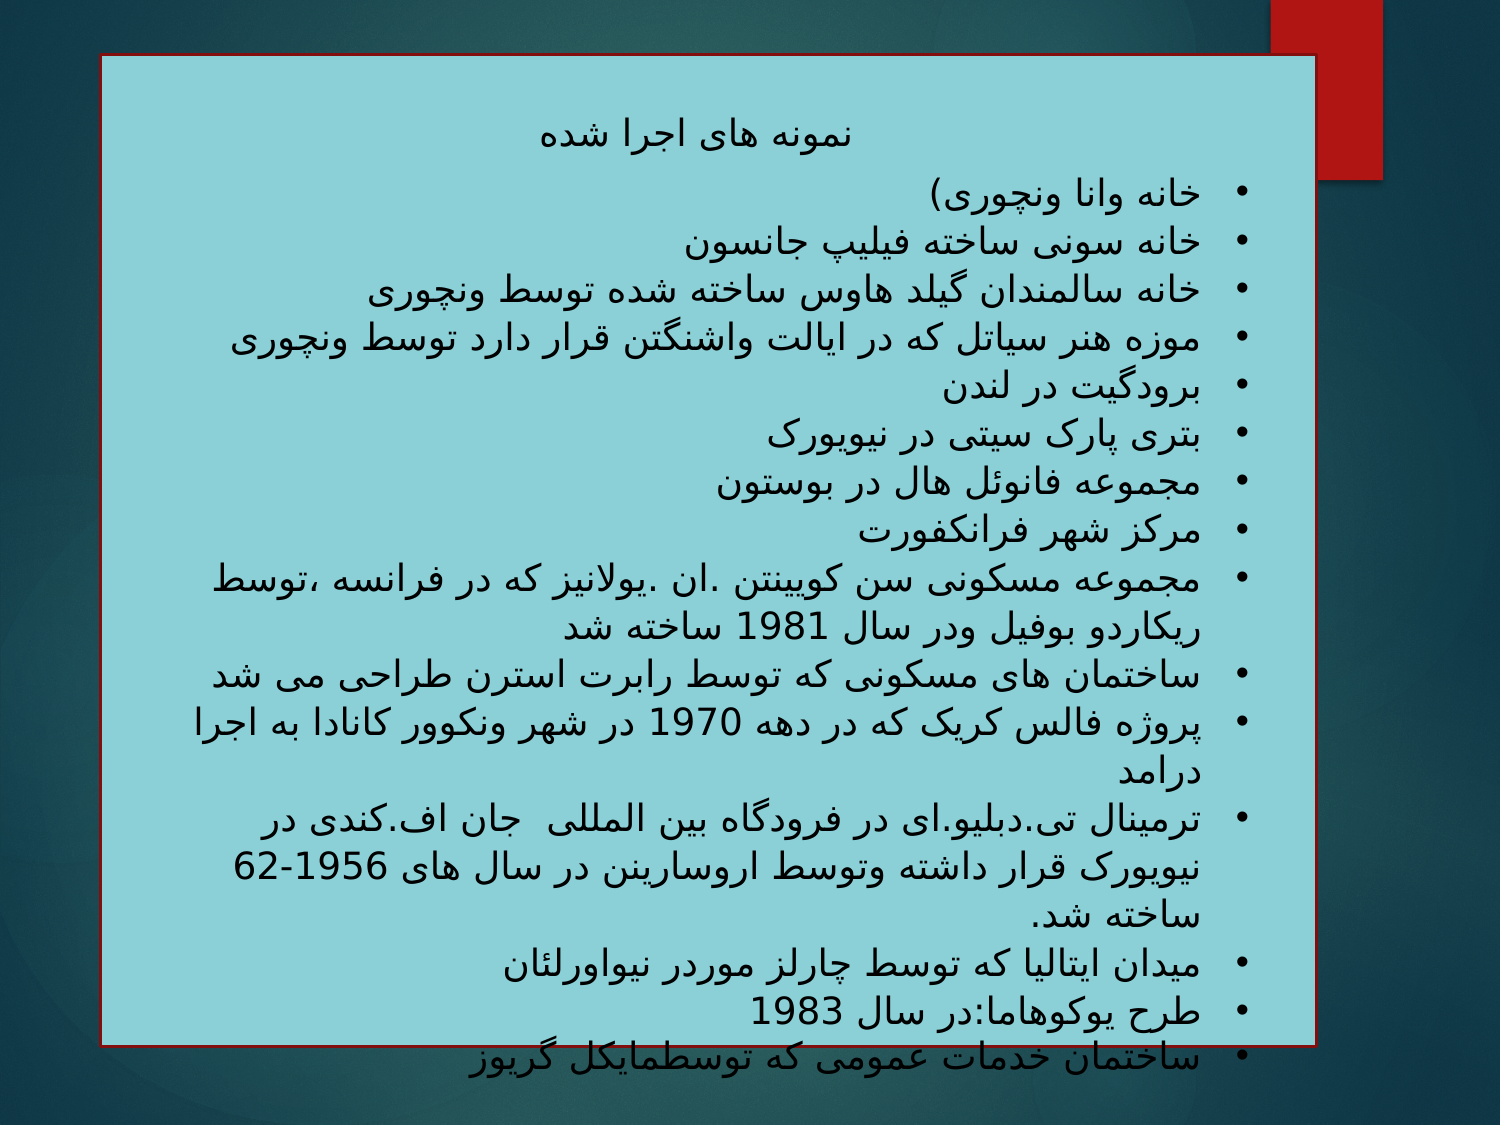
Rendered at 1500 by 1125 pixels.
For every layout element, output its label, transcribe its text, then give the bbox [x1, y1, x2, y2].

text_box [99, 53, 1318, 1048]
text_box نمونه های اجرا شده [513, 101, 869, 162]
text_box خانه وانا ونچوری) خانه سونی ساخته فیلیپ جانسون خانه سالمندان گیلد هاوس ساخته شده توسط ونچوری موزه هنر سیاتل که در ایالت واشنگتن قرار دارد توسط ونچوری برودگیت در لندن بتری پارک سیتی در نیویورک مجموعه فانوئل هال در بوستون مرکز شهر فرانکفورت مجموعه مسکونی سن کویینتن .ان .یولانیز که در فرانسه ،توسط ریکاردو بوفیل ودر سال 1981 ساخته شد ساختمان های مسکونی که توسط رابرت استرن طراحی می شد پروژه فالس کریک که در دهه 1970 در شهر ونکوور کانادا به اجرا درامد ترمینال تی.دبلیو.ای در فرودگاه بین المللی جان اف.کندی در نیویورک قرار داشته وتوسط اروسارینن در سال های 1956-62 ساخته شد. میدان ایتالیا که توسط چارلز موردر نیواورلئان طرح یوکوهاما:در سال 1983 ساختمان خدمات عمومی که توسطمایکل گریوز [135, 158, 1264, 1085]
